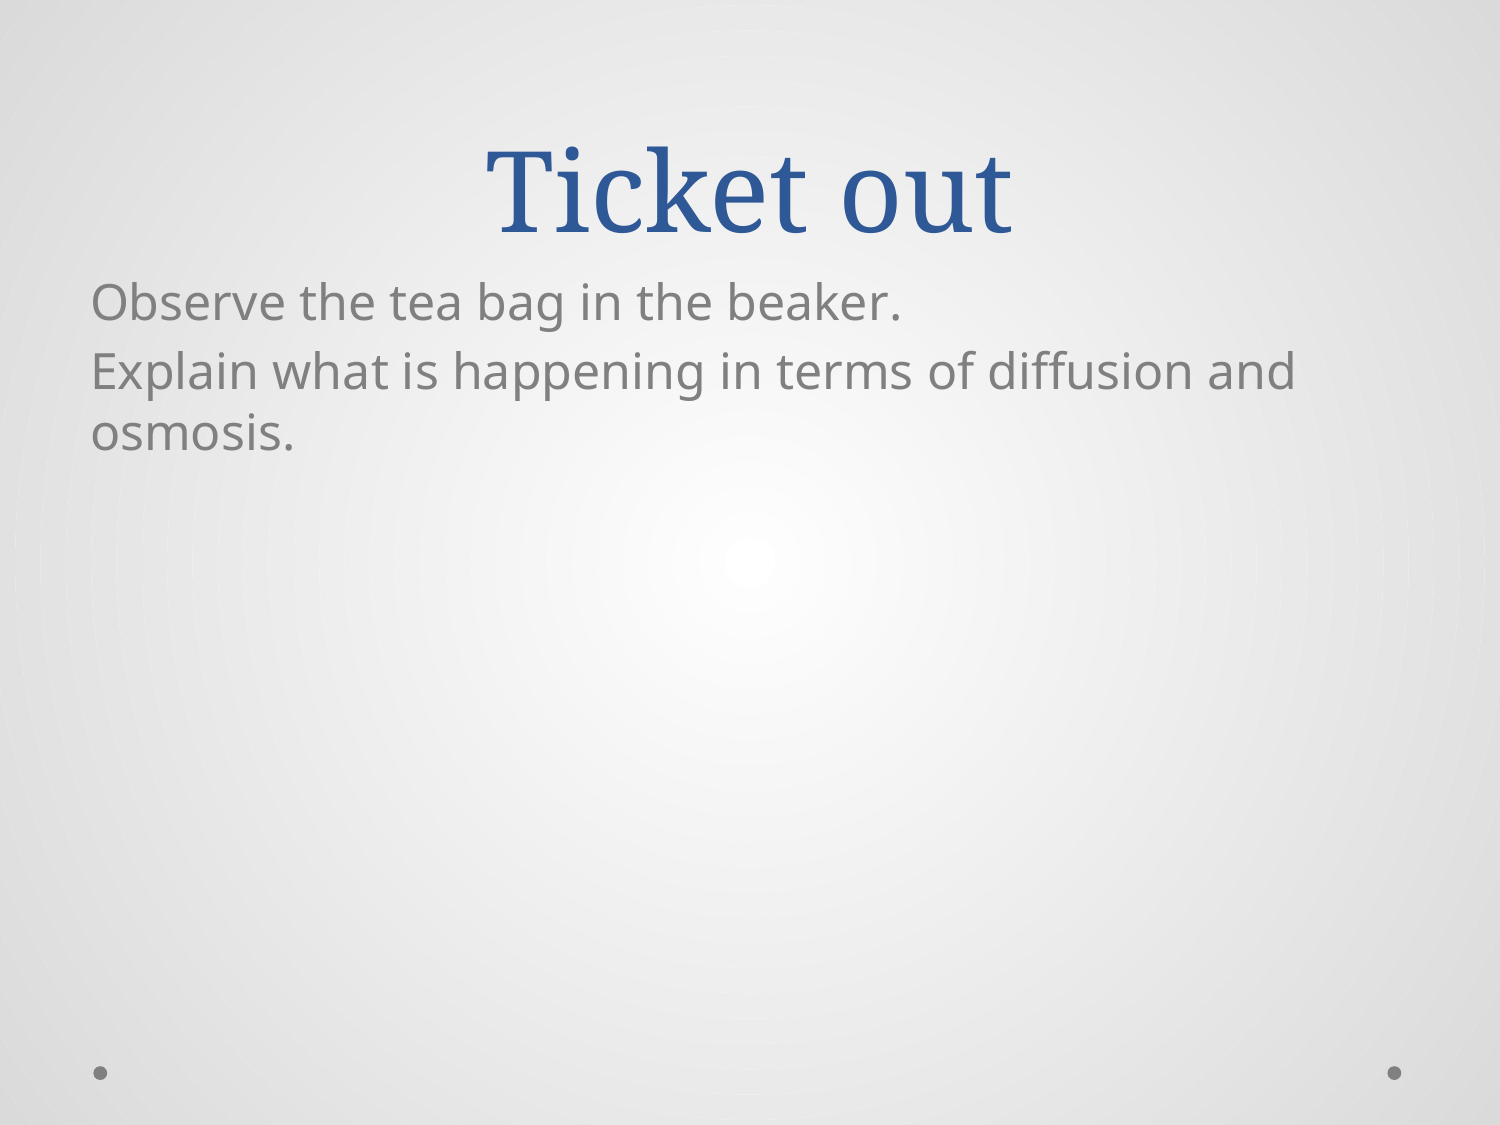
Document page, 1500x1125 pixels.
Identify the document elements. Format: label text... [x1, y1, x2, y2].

title Ticket out [75, 0, 1425, 262]
list Observe the tea bag in the beaker. Explain what is happening in terms of diffusion and osmosis. [75, 262, 1425, 1005]
